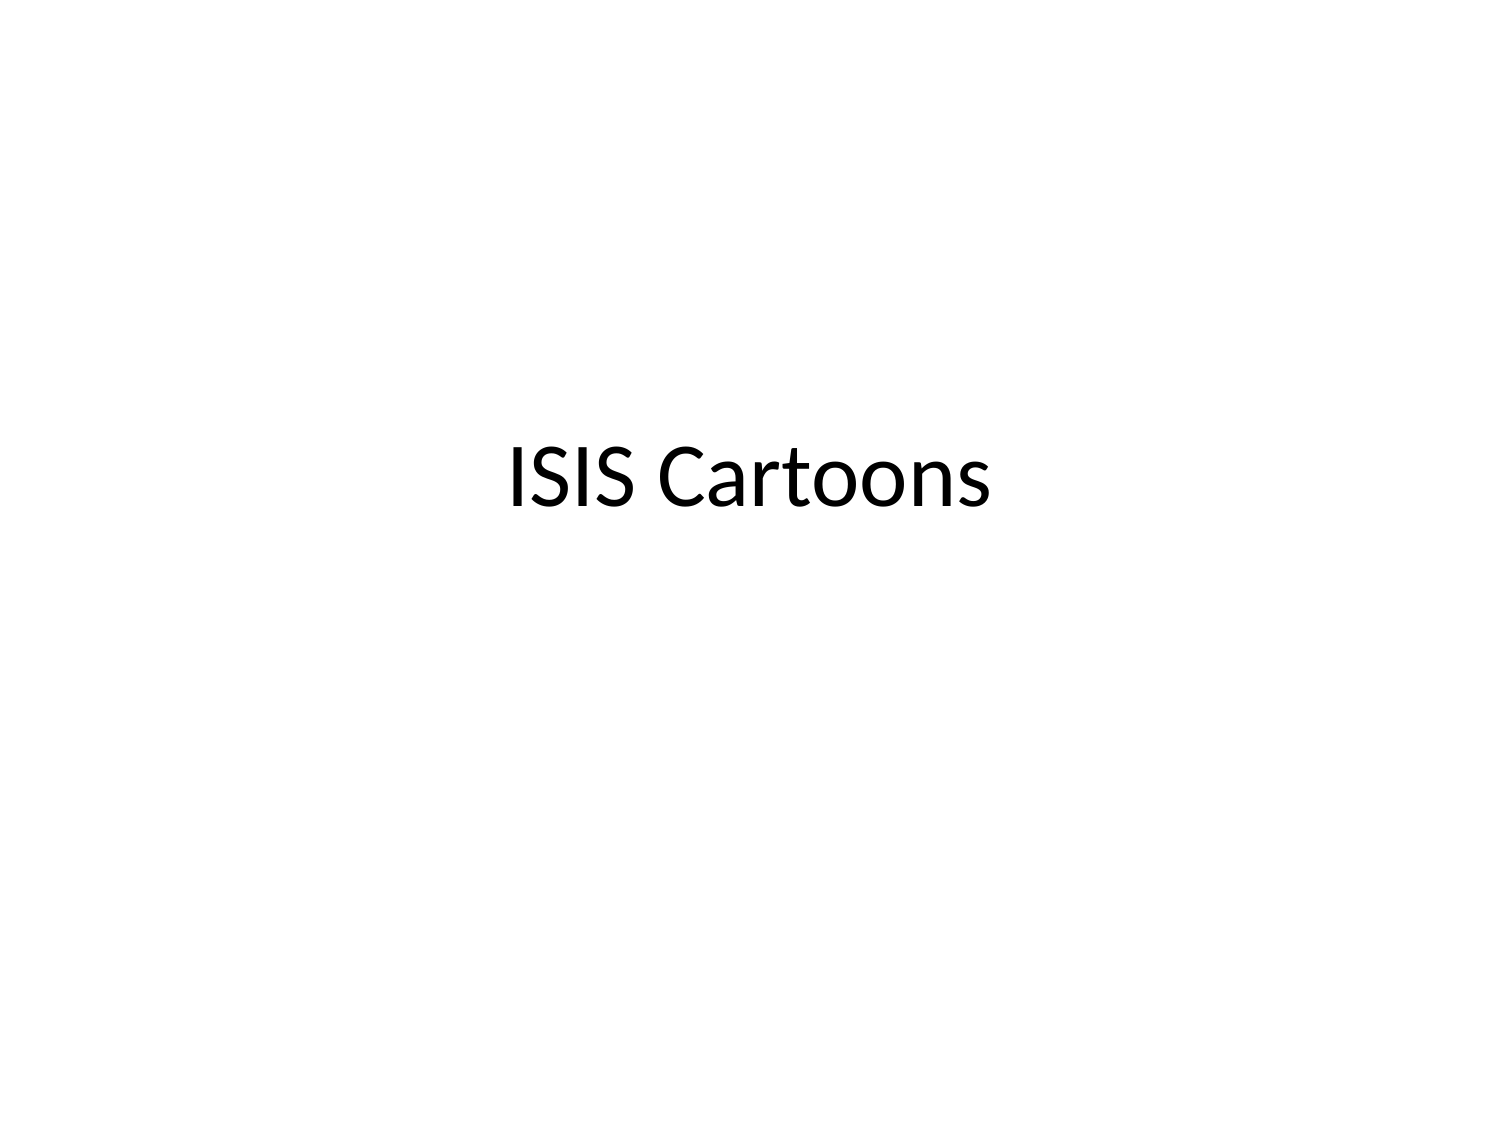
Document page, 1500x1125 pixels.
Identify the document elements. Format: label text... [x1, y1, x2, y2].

title ISIS Cartoons [112, 349, 1388, 591]
